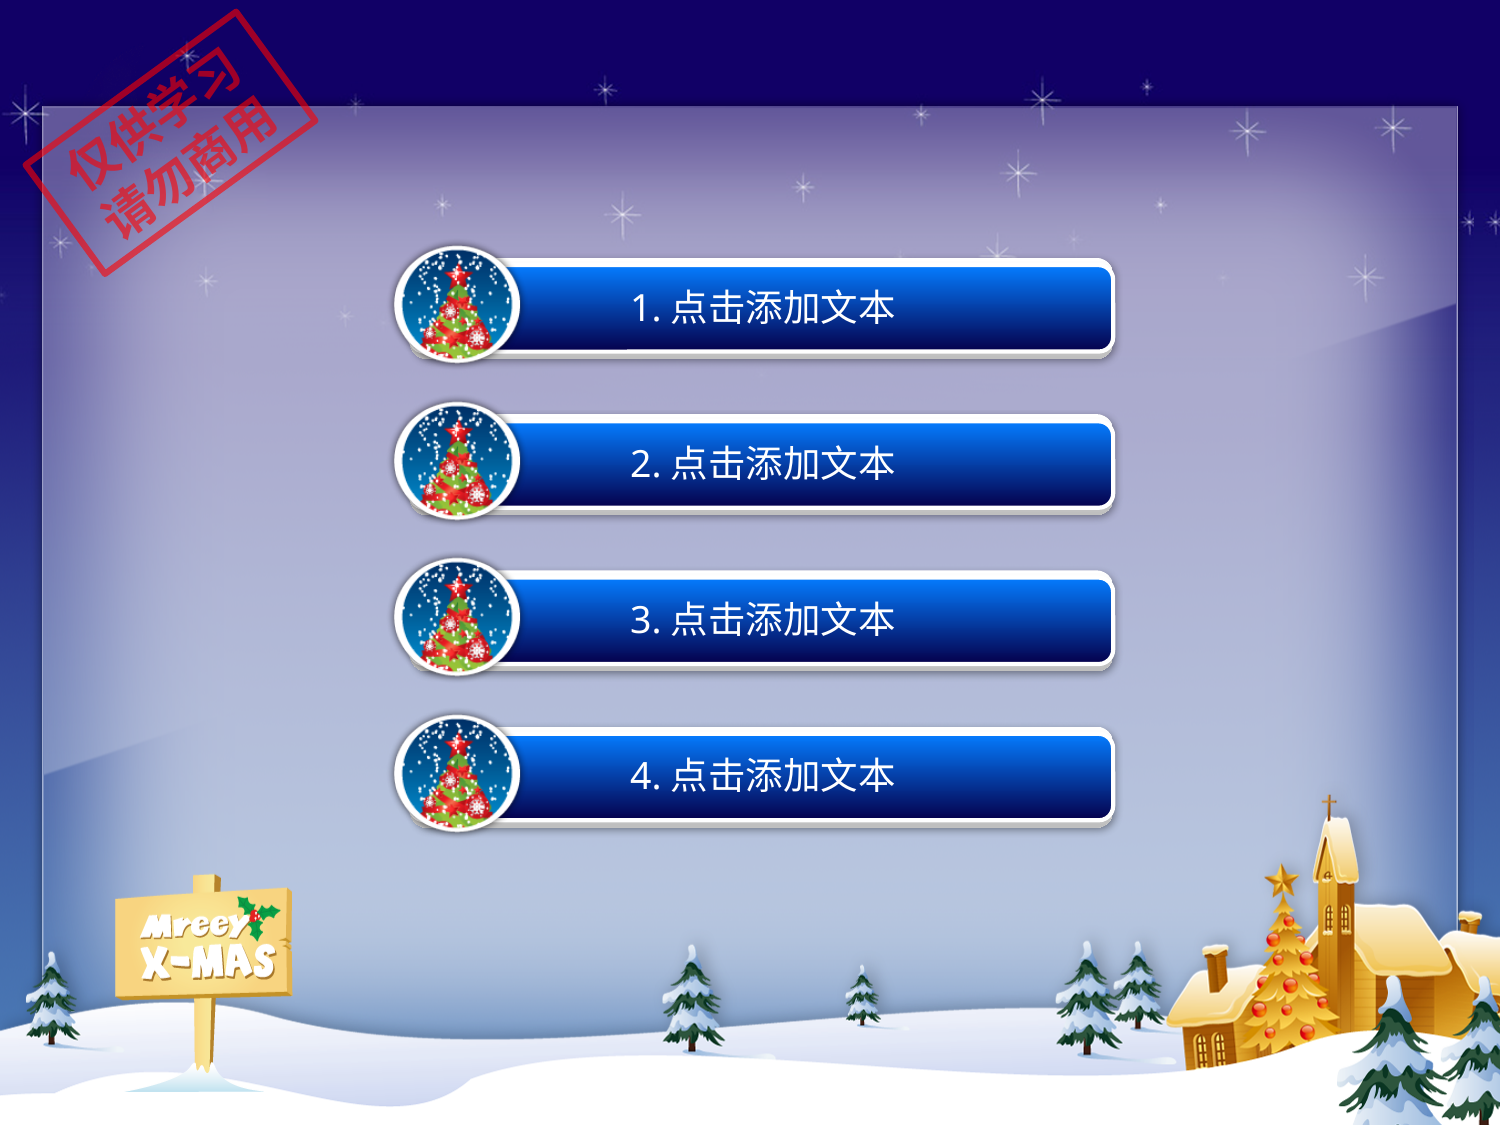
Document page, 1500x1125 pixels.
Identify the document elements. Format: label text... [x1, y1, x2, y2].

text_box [533, 570, 1114, 672]
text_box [533, 726, 1114, 828]
picture [0, 0, 1500, 1125]
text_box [533, 413, 1114, 516]
text_box 仅供学习 请勿商用 [25, 11, 316, 274]
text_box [533, 257, 1114, 360]
